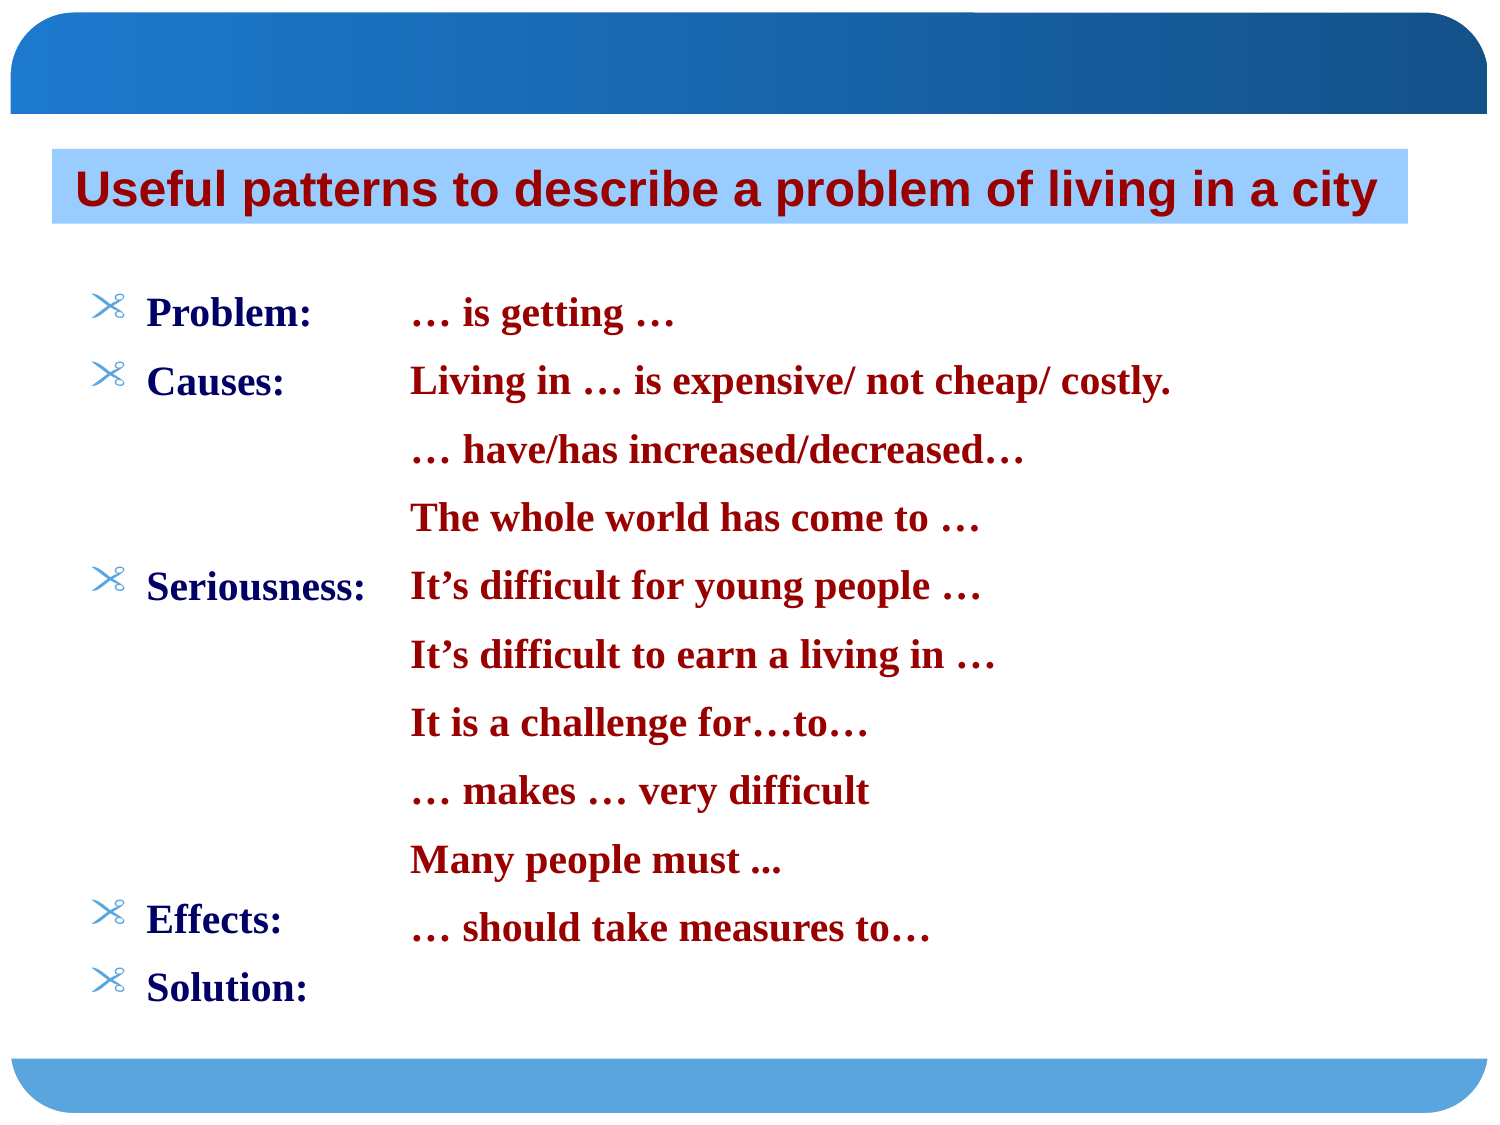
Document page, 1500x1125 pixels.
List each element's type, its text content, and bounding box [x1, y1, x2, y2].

list Problem: Causes: Seriousness: Effects: Solution: [74, 267, 408, 1036]
text_box Useful patterns to describe a problem of living in a city [52, 148, 1408, 224]
text_box … is getting … Living in … is expensive/ not cheap/ costly. … have/has increased/decreased… The whole world has come to … It’s difficult for young people … It’s difficult to earn a living in … It is a challenge for…to… … makes … very difficult Many people must ... … should take measures to… [395, 267, 1437, 1035]
